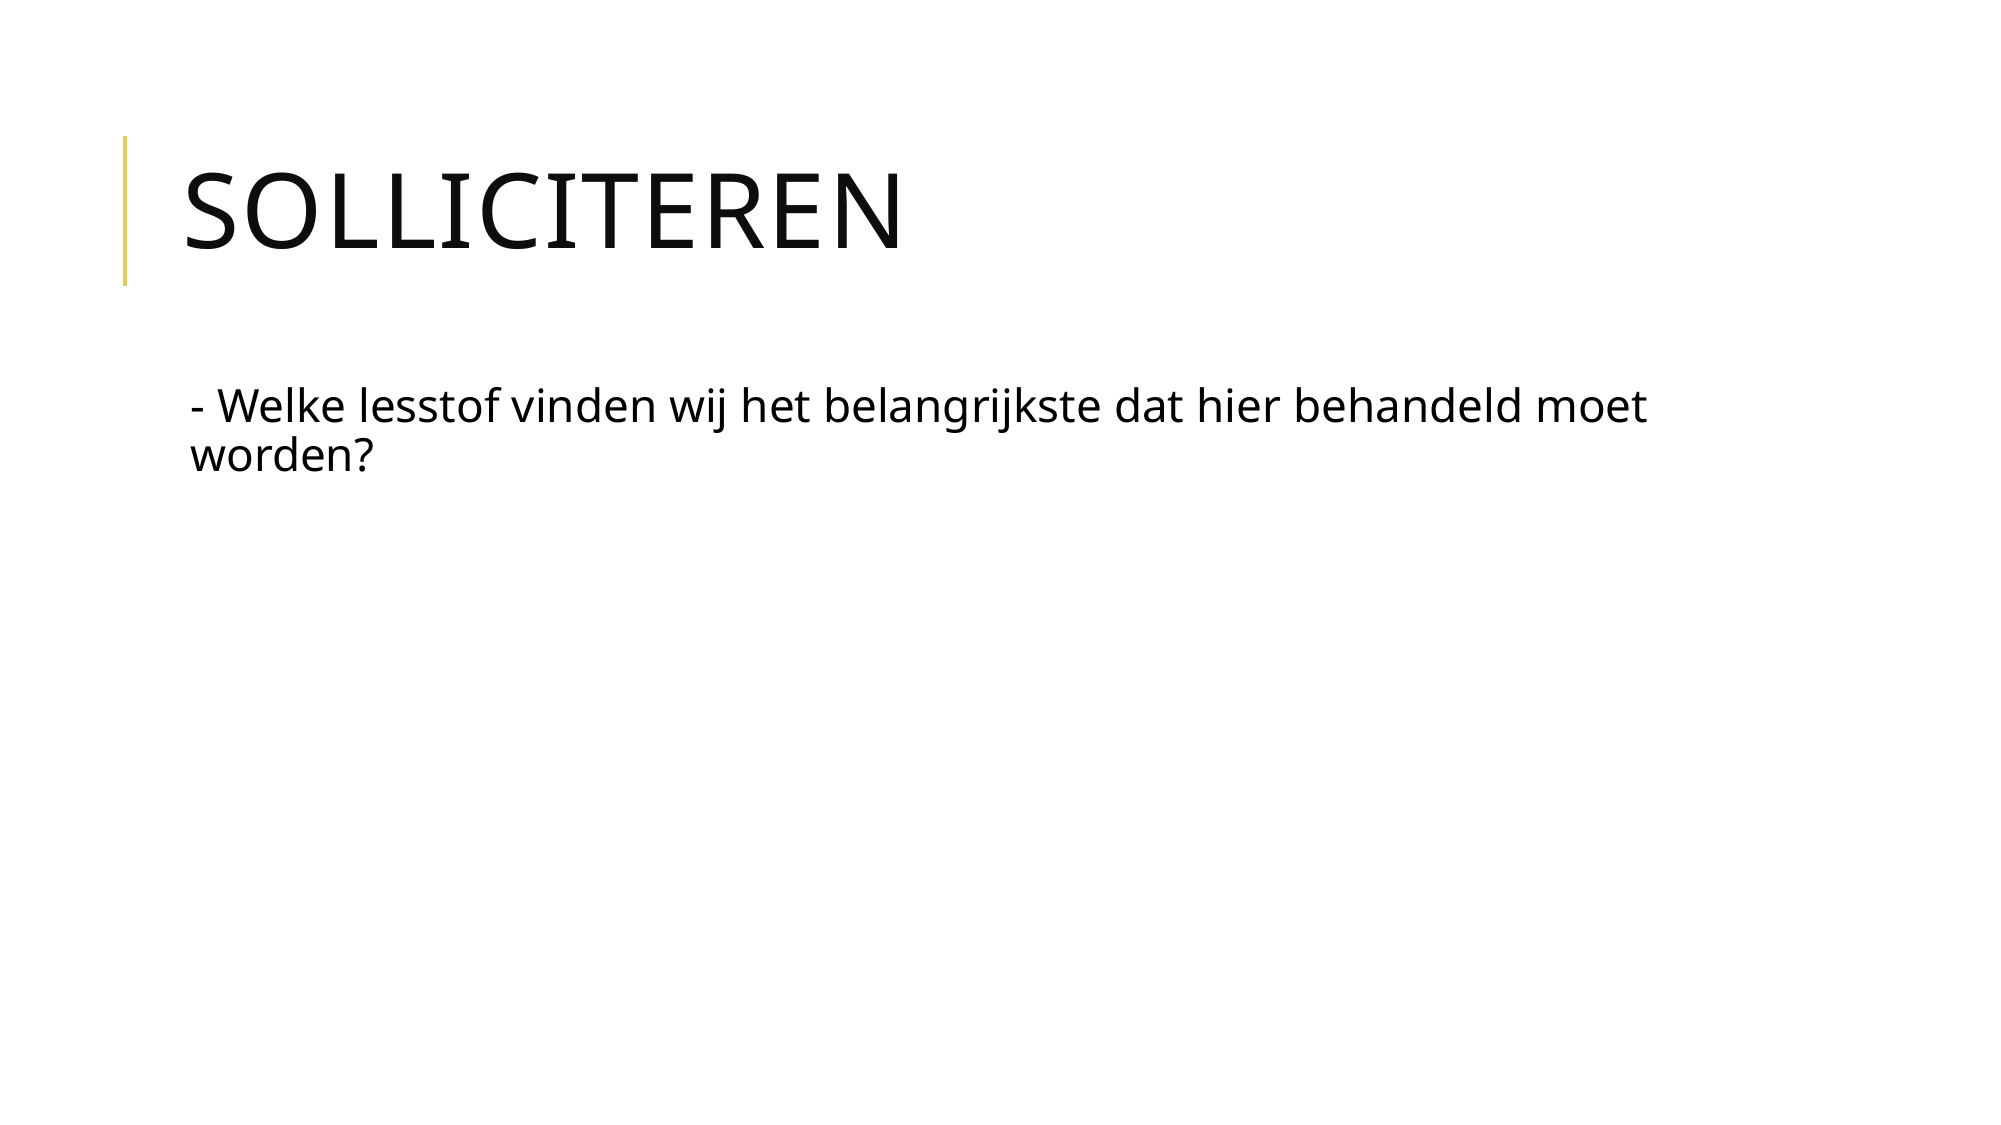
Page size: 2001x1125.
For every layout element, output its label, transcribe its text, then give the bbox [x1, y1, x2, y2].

title Solliciteren [168, 96, 1763, 342]
list - Welke lesstof vinden wij het belangrijkste dat hier behandeld moet worden? [168, 375, 1763, 1035]
